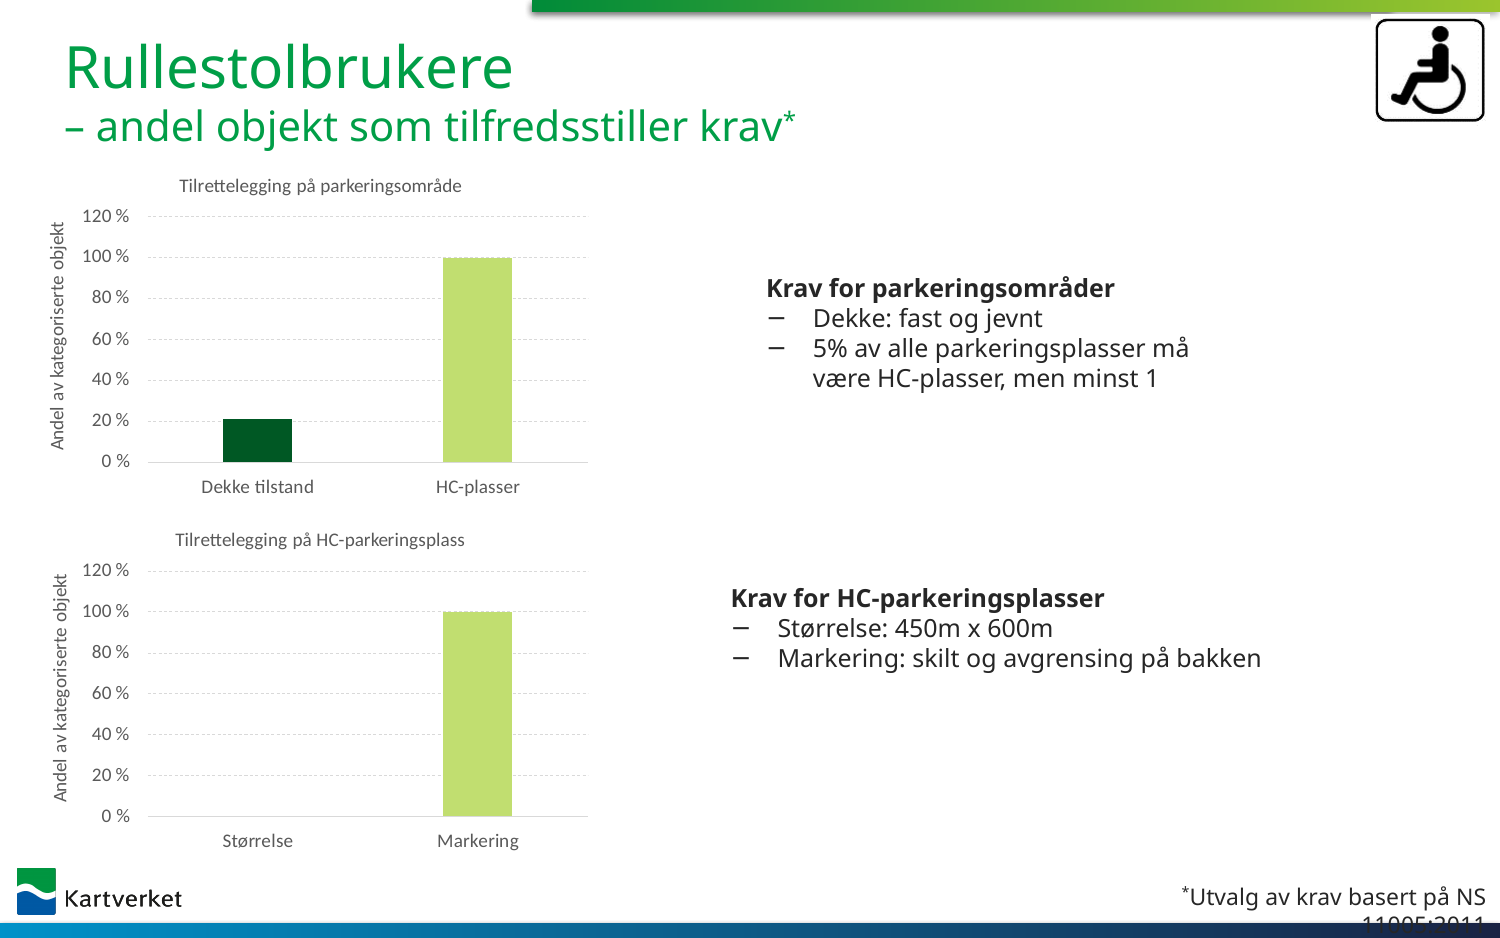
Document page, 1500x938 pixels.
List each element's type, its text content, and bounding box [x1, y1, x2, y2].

picture [1371, 13, 1491, 127]
text_box Krav for HC-parkeringsplasser Størrelse: 450m x 600m Markering: skilt og avgrensing på bakken [715, 574, 1278, 680]
text_box Krav for parkeringsområder Dekke: fast og jevnt 5% av alle parkeringsplasser må være HC-plasser, men minst 1 [751, 264, 1232, 400]
picture [41, 520, 599, 859]
text_box *Utvalg av krav basert på NS 11005:2011 [1068, 873, 1500, 938]
text_box Rullestolbrukere – andel objekt som tilfredsstiller krav* [49, 23, 1431, 158]
picture [41, 166, 599, 505]
